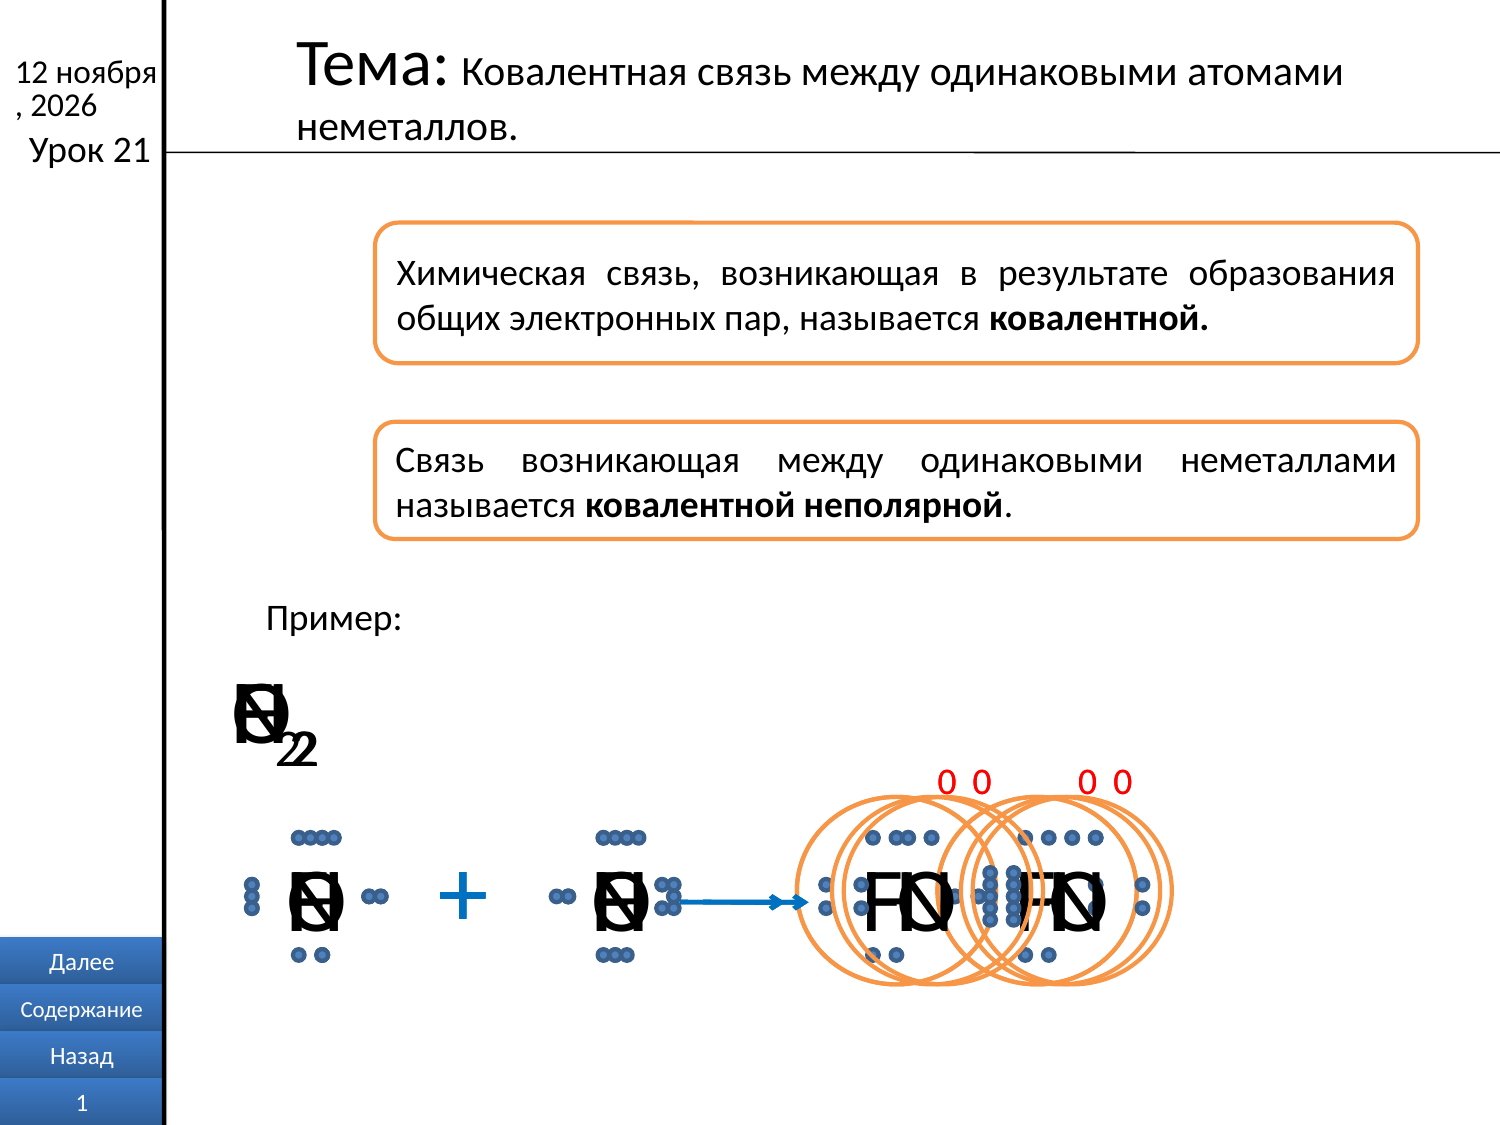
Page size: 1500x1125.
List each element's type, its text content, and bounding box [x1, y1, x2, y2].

text_box N [271, 831, 361, 957]
text_box [291, 957, 307, 963]
text_box 0 [1098, 749, 1148, 810]
text_box 1 [0, 1078, 164, 1125]
text_box Содержание [0, 984, 164, 1030]
text_box [243, 888, 260, 905]
text_box [548, 888, 565, 905]
text_box [665, 888, 682, 905]
text_box [314, 947, 331, 963]
text_box [1064, 829, 1081, 846]
text_box + [423, 820, 504, 955]
text_box [900, 829, 917, 846]
text_box [1005, 911, 1022, 928]
text_box [621, 957, 635, 963]
text_box [595, 957, 609, 963]
text_box 0 [922, 749, 957, 795]
text_box [1068, 794, 1098, 801]
text_box [372, 888, 389, 905]
text_box N [575, 831, 665, 957]
text_box [818, 876, 830, 893]
text_box 0 [957, 749, 1007, 810]
text_box [607, 829, 624, 846]
text_box [841, 794, 1002, 987]
text_box [1071, 810, 1174, 987]
text_box Химическая связь, возникающая в результате образования общих электронных пар, называется ковалентной. [372, 220, 1421, 366]
text_box [665, 902, 682, 917]
text_box [243, 903, 260, 917]
text_box 17/02/11 [165, 42, 176, 98]
text_box [990, 970, 1048, 987]
text_box Назад [0, 1031, 164, 1077]
text_box [363, 888, 375, 905]
text_box [982, 911, 999, 928]
text_box [958, 794, 1163, 987]
text_box [1005, 888, 1022, 905]
text_box Тема: Ковалентная связь между одинаковыми атомами неметаллов. [281, 11, 1454, 150]
text_box [1007, 794, 1044, 808]
text_box [630, 829, 647, 846]
text_box Пример: [251, 585, 418, 646]
text_box [302, 829, 319, 846]
text_box Далее [0, 937, 164, 983]
text_box 0 [1063, 749, 1098, 797]
text_box Урок 21 [14, 117, 164, 177]
text_box [562, 888, 575, 905]
text_box N2 [215, 644, 332, 785]
text_box [923, 829, 940, 846]
text_box [326, 829, 342, 846]
text_box 17/02/11 [0, 42, 164, 98]
text_box [607, 947, 624, 963]
text_box [829, 794, 936, 987]
text_box [794, 794, 913, 987]
text_box [1087, 829, 1104, 846]
text_box [982, 888, 999, 905]
text_box [665, 876, 682, 890]
text_box [818, 900, 832, 917]
text_box [243, 876, 260, 890]
text_box Связь возникающая между одинаковыми неметаллами называется ковалентной неполярной. [372, 419, 1421, 542]
